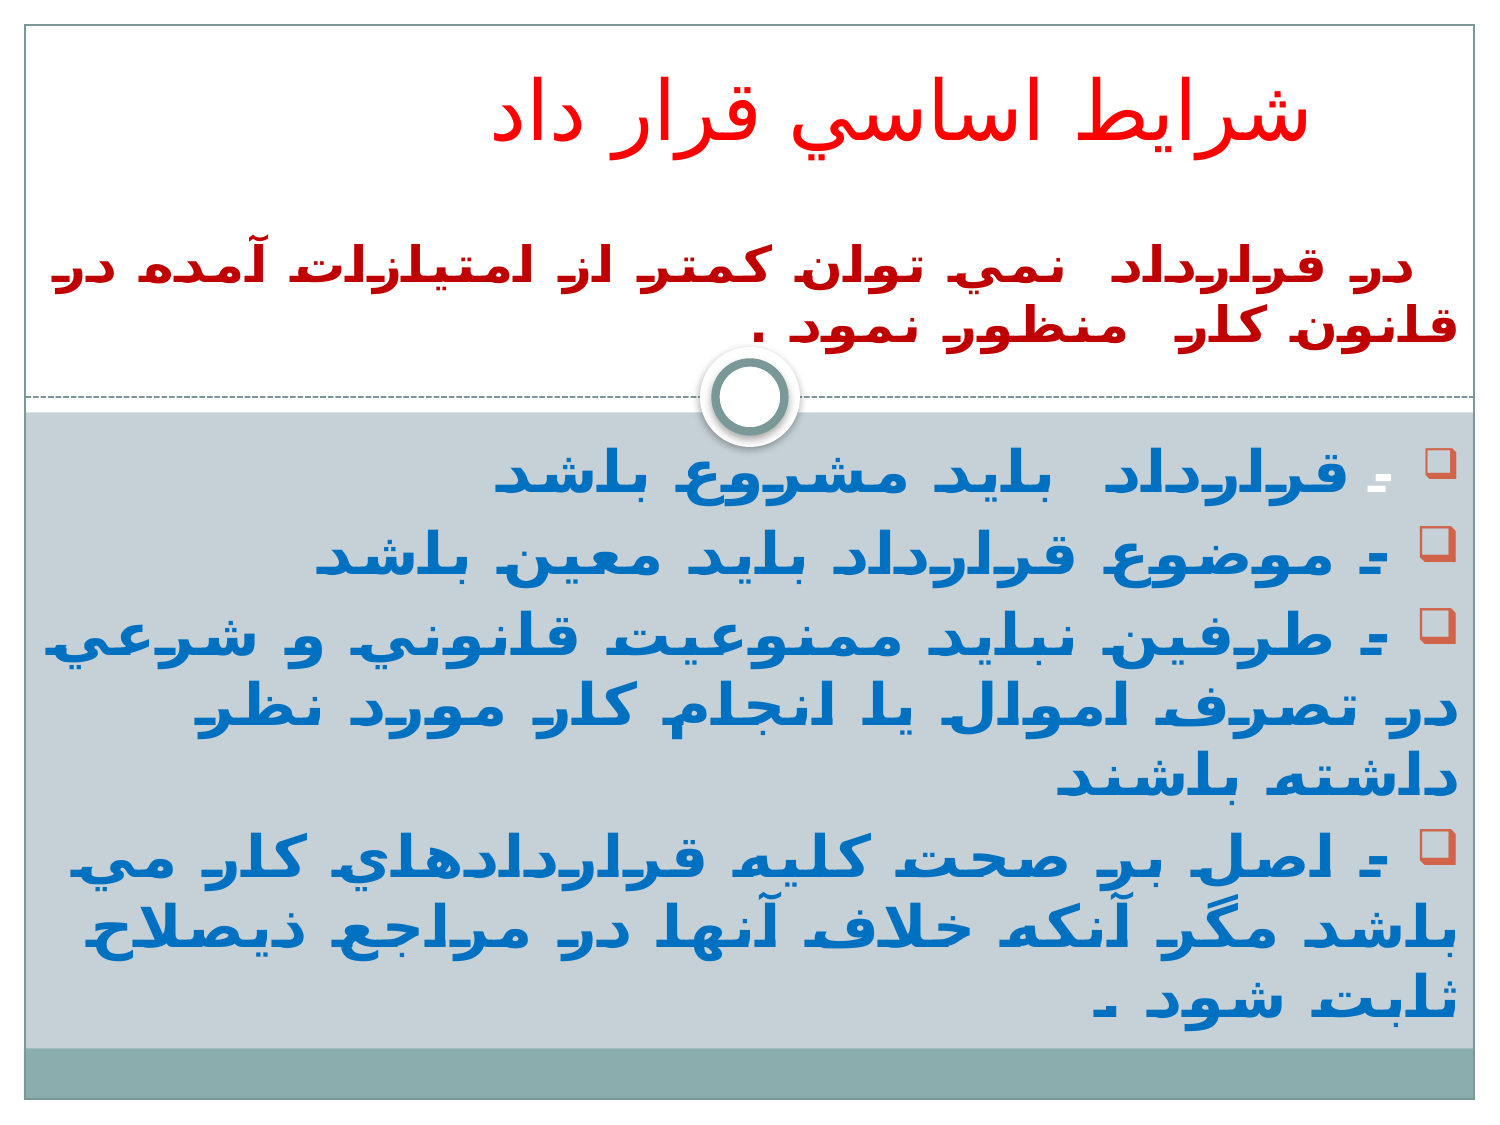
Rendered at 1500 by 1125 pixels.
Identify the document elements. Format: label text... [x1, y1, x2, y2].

subtitle در قرارداد نمي توان كمتر از امتيازات آمده در قانون كار منظور نمود . - قرارداد بايد مشروع باشد - موضوع قرارداد بايد معين باشد - طرفين نبايد ممنوعيت قانوني و شرعي در تصرف اموال يا انجام كار مورد نظر داشته باشند - اصل بر صحت كليه قراردادهاي كار مي باشد مگر آنكه خلاف آنها در مراجع ذيصلاح ثابت شود . [0, 224, 1475, 1125]
text_box شرايط اساسي قرار داد [474, 50, 1352, 165]
